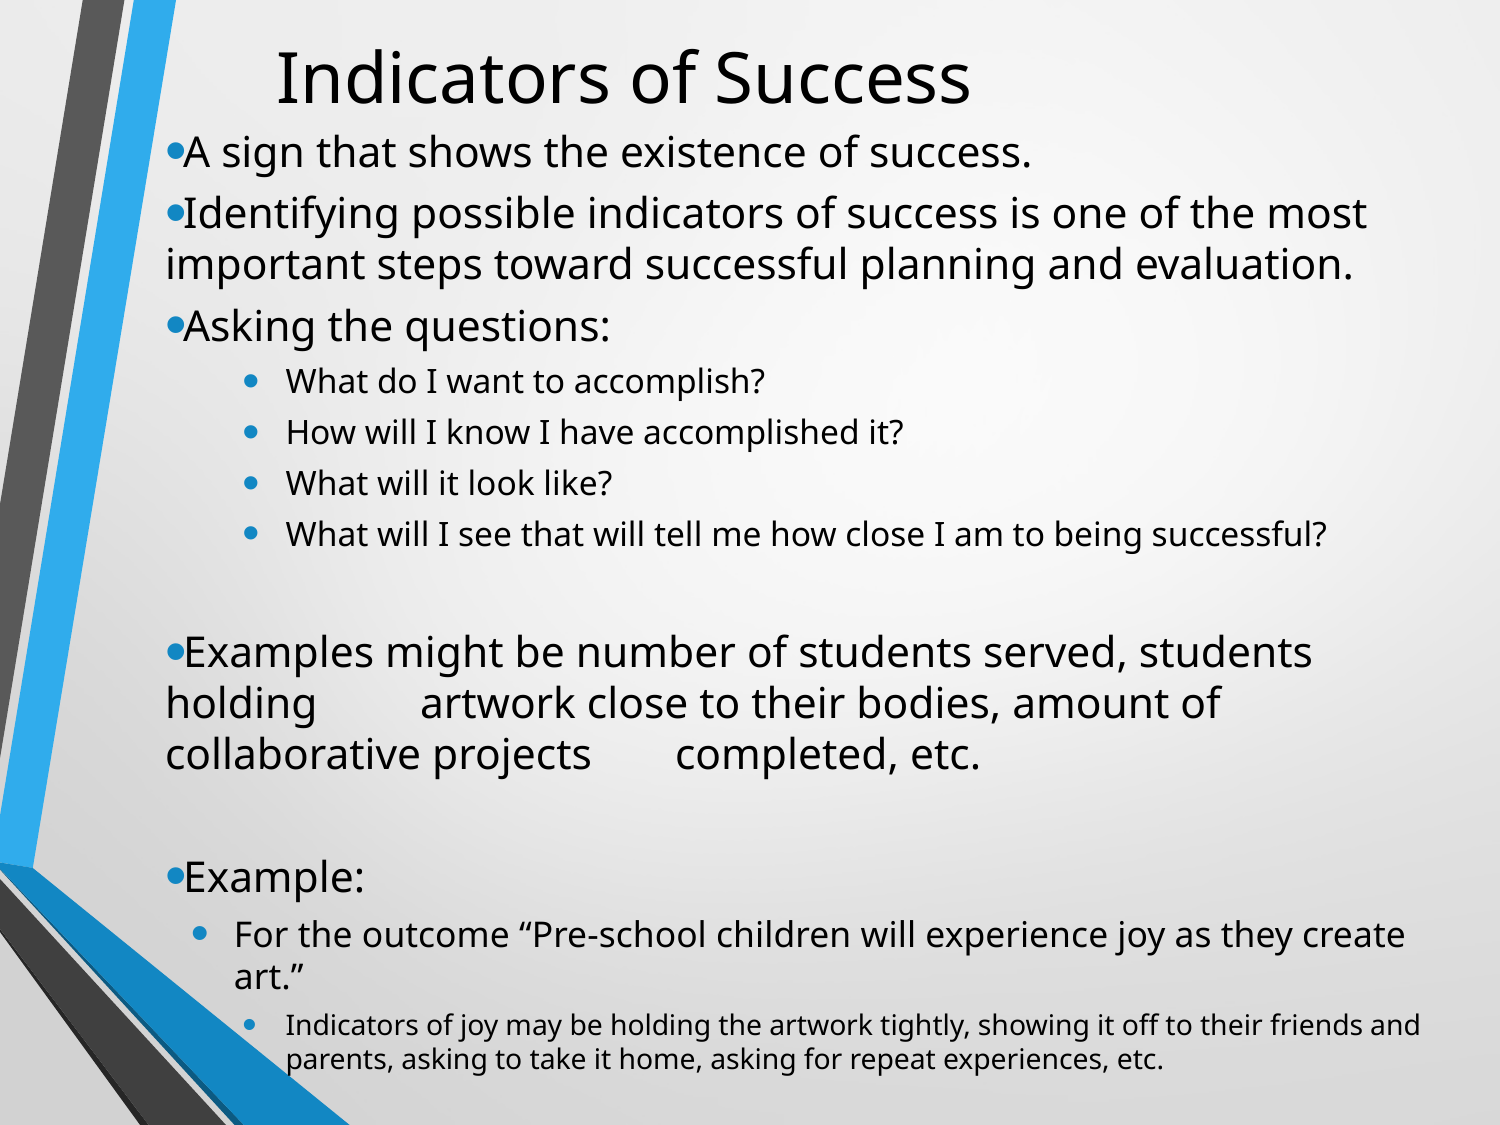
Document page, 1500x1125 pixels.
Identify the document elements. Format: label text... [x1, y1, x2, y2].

list A sign that shows the existence of success. Identifying possible indicators of success is one of the most important steps toward successful planning and evaluation. Asking the questions: What do I want to accomplish? How will I know I have accomplished it? What will it look like? What will I see that will tell me how close I am to being successful? Examples might be number of students served, students holding artwork close to their bodies, amount of collaborative projects completed, etc. Example: For the outcome “Pre-school children will experience joy as they create art.” Indicators of joy may be holding the artwork tightly, showing it off to their friends and parents, asking to take it home, asking for repeat experiences, etc. [150, 112, 1500, 1088]
title Indicators of Success [104, 24, 1146, 125]
